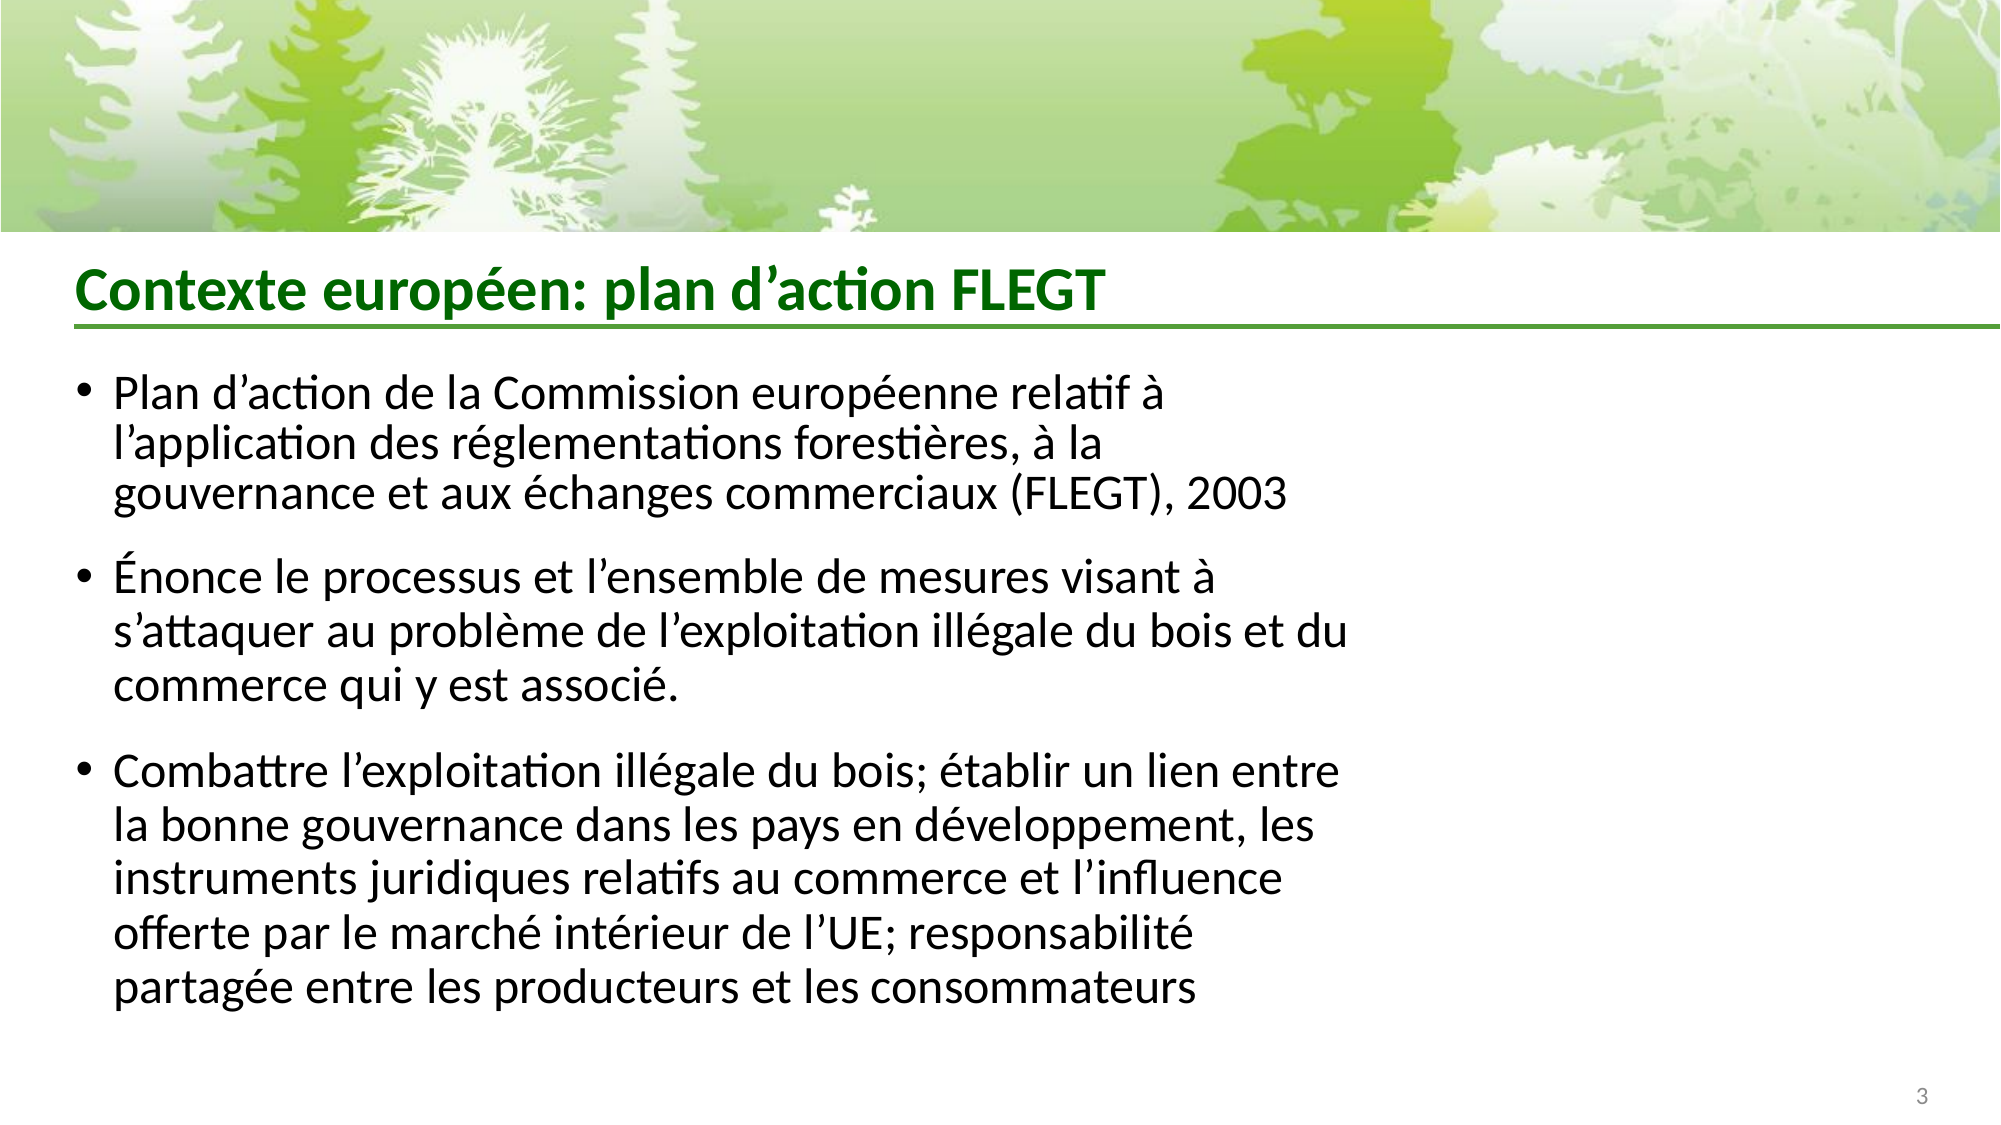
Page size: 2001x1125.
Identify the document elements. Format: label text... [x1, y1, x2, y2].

title Contexte européen: plan d’action FLEGT [60, 196, 1411, 384]
list Plan d’action de la Commission européenne relatif à l’application des réglementations forestières, à la gouvernance et aux échanges commerciaux (FLEGT), 2003 Énonce le processus et l’ensemble de mesures visant à s’attaquer au problème de l’exploitation illégale du bois et du commerce qui y est associé. Combattre l’exploitation illégale du bois; établir un lien entre la bonne gouvernance dans les pays en développement, les instruments juridiques relatifs au commerce et l’influence offerte par le marché intérieur de l’UE; responsabilité partagée entre les producteurs et les consommateurs [60, 362, 1383, 1125]
slide_number 3 [1493, 1065, 1944, 1125]
picture [0, 0, 2000, 232]
